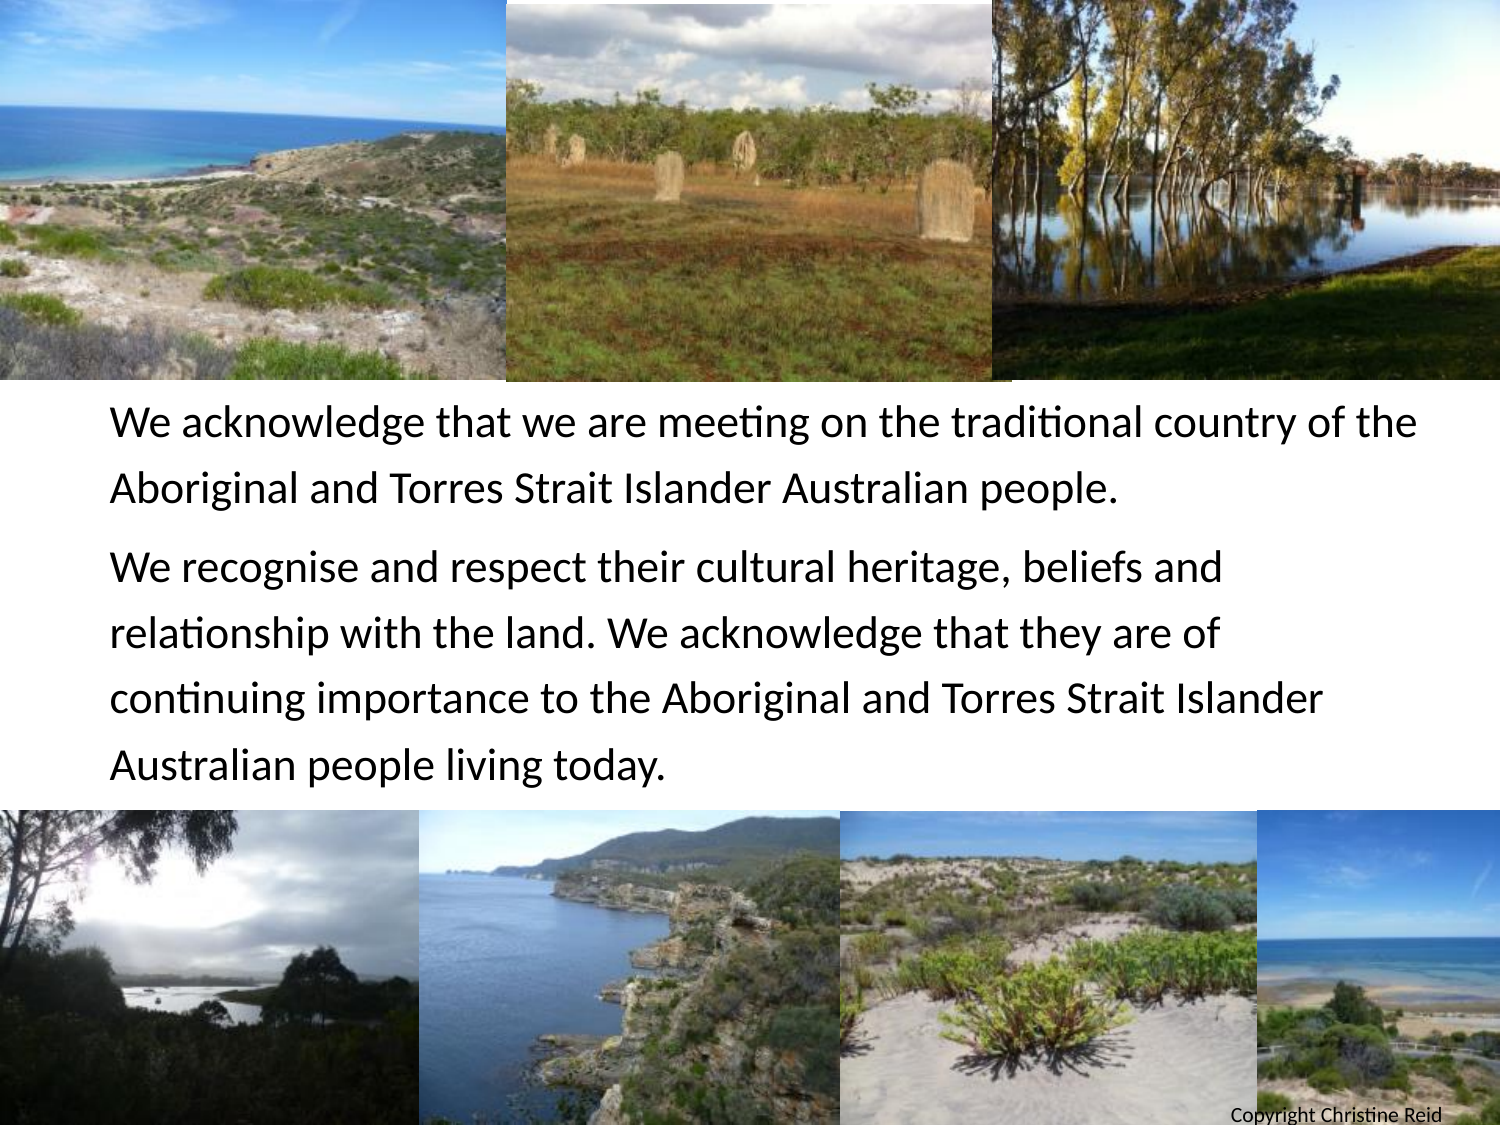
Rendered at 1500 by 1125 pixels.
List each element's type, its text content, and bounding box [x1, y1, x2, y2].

picture [0, 0, 1500, 383]
picture [0, 809, 1500, 1125]
text_box We acknowledge that we are meeting on the traditional country of the Aboriginal and Torres Strait Islander Australian people. We recognise and respect their cultural heritage, beliefs and relationship with the land. We acknowledge that they are of continuing importance to the Aboriginal and Torres Strait Islander Australian people living today. [94, 388, 1441, 797]
